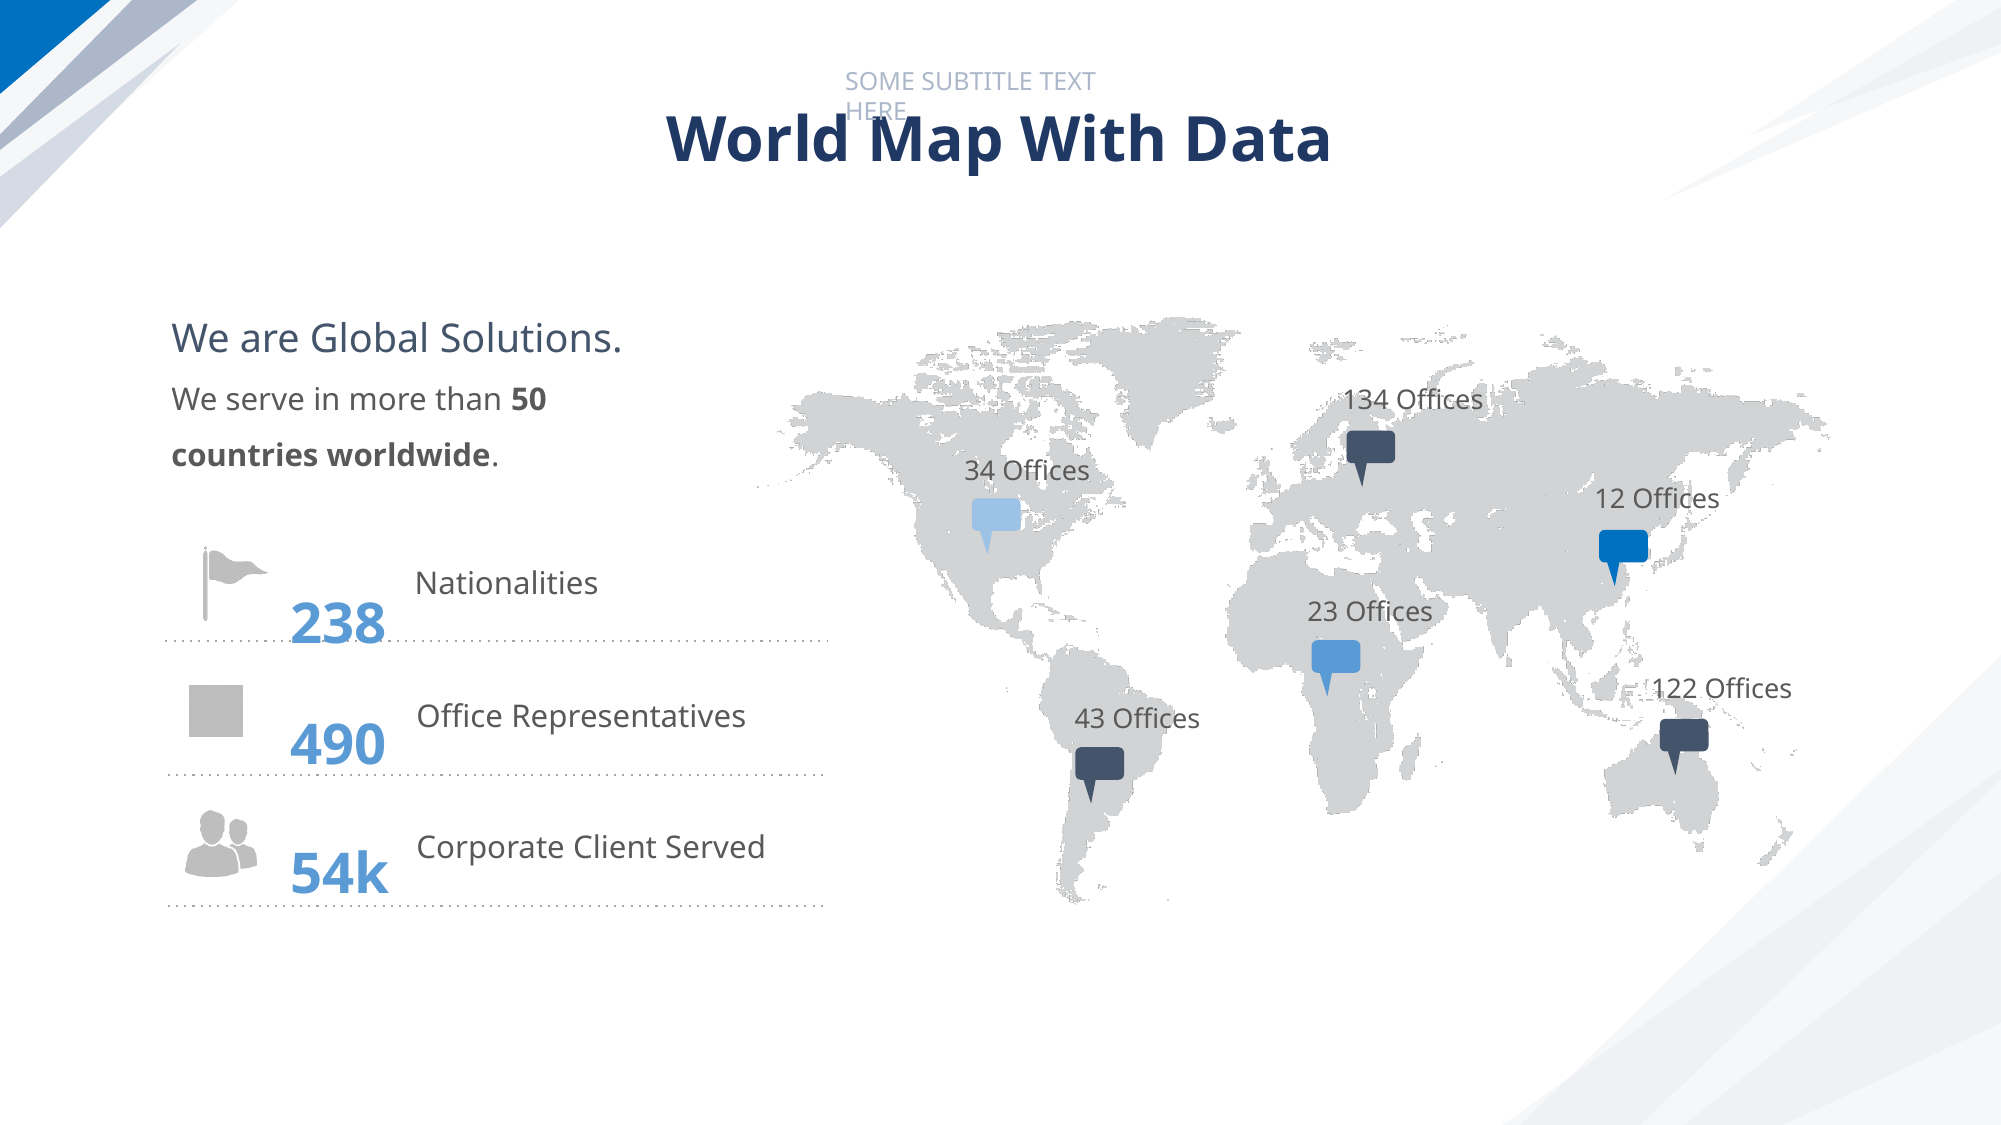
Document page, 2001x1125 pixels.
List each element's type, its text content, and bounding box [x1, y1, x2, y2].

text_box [1292, 587, 1470, 674]
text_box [1059, 693, 1237, 781]
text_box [1579, 474, 1804, 563]
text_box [1327, 374, 1552, 464]
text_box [185, 795, 859, 906]
text_box SOME SUBTITLE TEXT HERE [830, 57, 1170, 104]
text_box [949, 445, 1127, 532]
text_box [189, 666, 796, 777]
picture [728, 317, 1836, 907]
text_box We are Global Solutions. We serve in more than 50 countries worldwide. [151, 279, 685, 486]
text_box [164, 640, 827, 907]
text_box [1635, 663, 1861, 752]
title World Map With Data [137, 73, 1863, 210]
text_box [203, 545, 717, 664]
